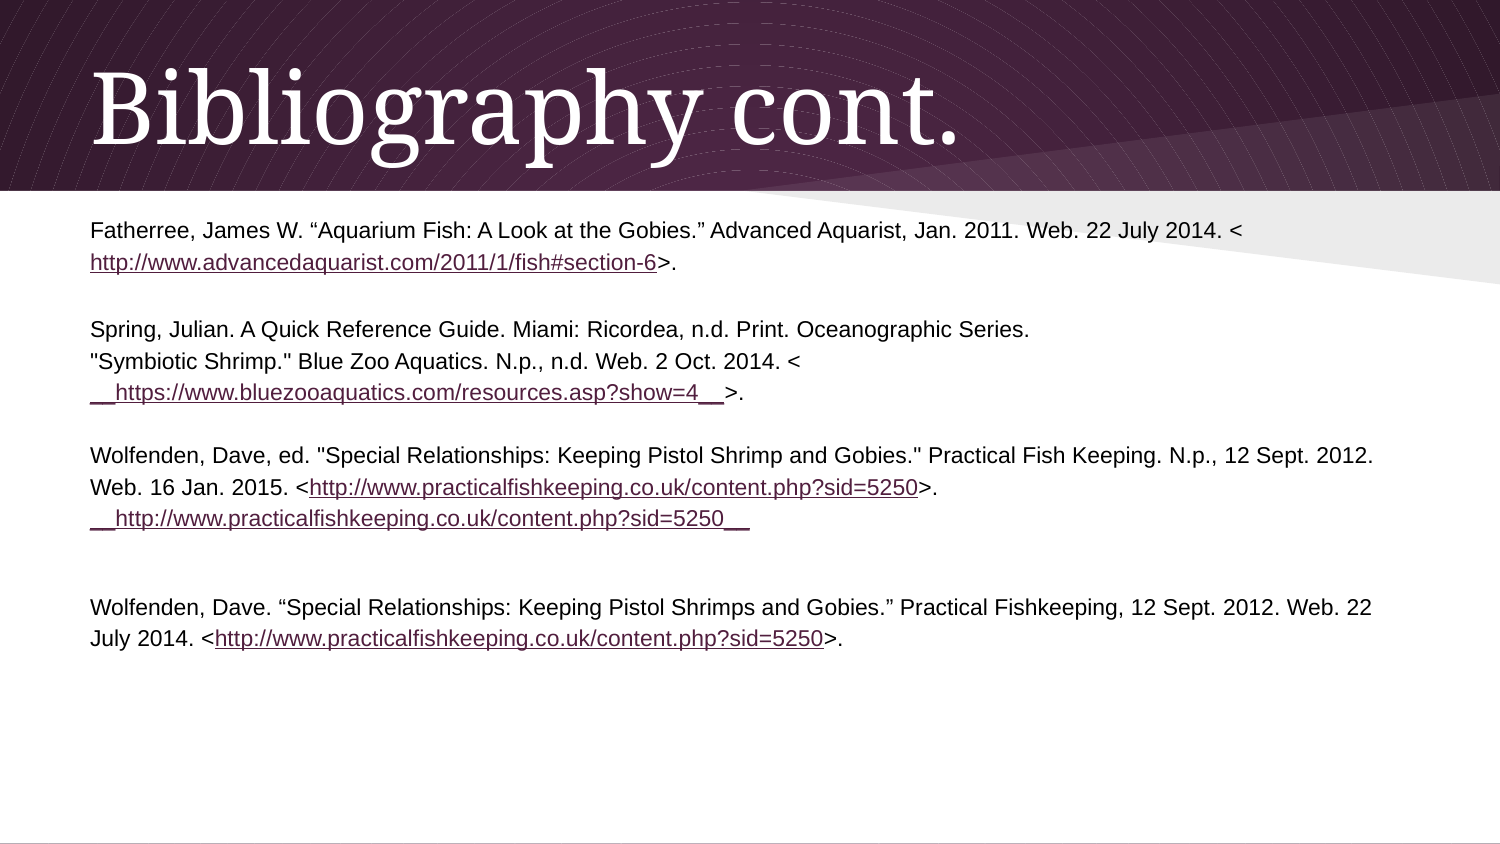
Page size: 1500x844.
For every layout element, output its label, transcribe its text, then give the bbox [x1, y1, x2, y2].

title Bibliography cont. [75, 33, 1425, 175]
list Fatherree, James W. “Aquarium Fish: A Look at the Gobies.” Advanced Aquarist, Jan. 2011. Web. 22 July 2014. <http://www.advancedaquarist.com/2011/1/fish#section-6>. Spring, Julian. A Quick Reference Guide. Miami: Ricordea, n.d. Print. Oceanographic Series. "Symbiotic Shrimp." Blue Zoo Aquatics. N.p., n.d. Web. 2 Oct. 2014. <__https://www.bluezooaquatics.com/resources.asp?show=4__>. Wolfenden, Dave, ed. "Special Relationships: Keeping Pistol Shrimp and Gobies." Practical Fish Keeping. N.p., 12 Sept. 2012. Web. 16 Jan. 2015. <http://www.practicalfishkeeping.co.uk/content.php?sid=5250>. __http://www.practicalfishkeeping.co.uk/content.php?sid=5250__ Wolfenden, Dave. “Special Relationships: Keeping Pistol Shrimps and Gobies.” Practical Fishkeeping, 12 Sept. 2012. Web. 22 July 2014. <http://www.practicalfishkeeping.co.uk/content.php?sid=5250>. [75, 196, 1425, 808]
